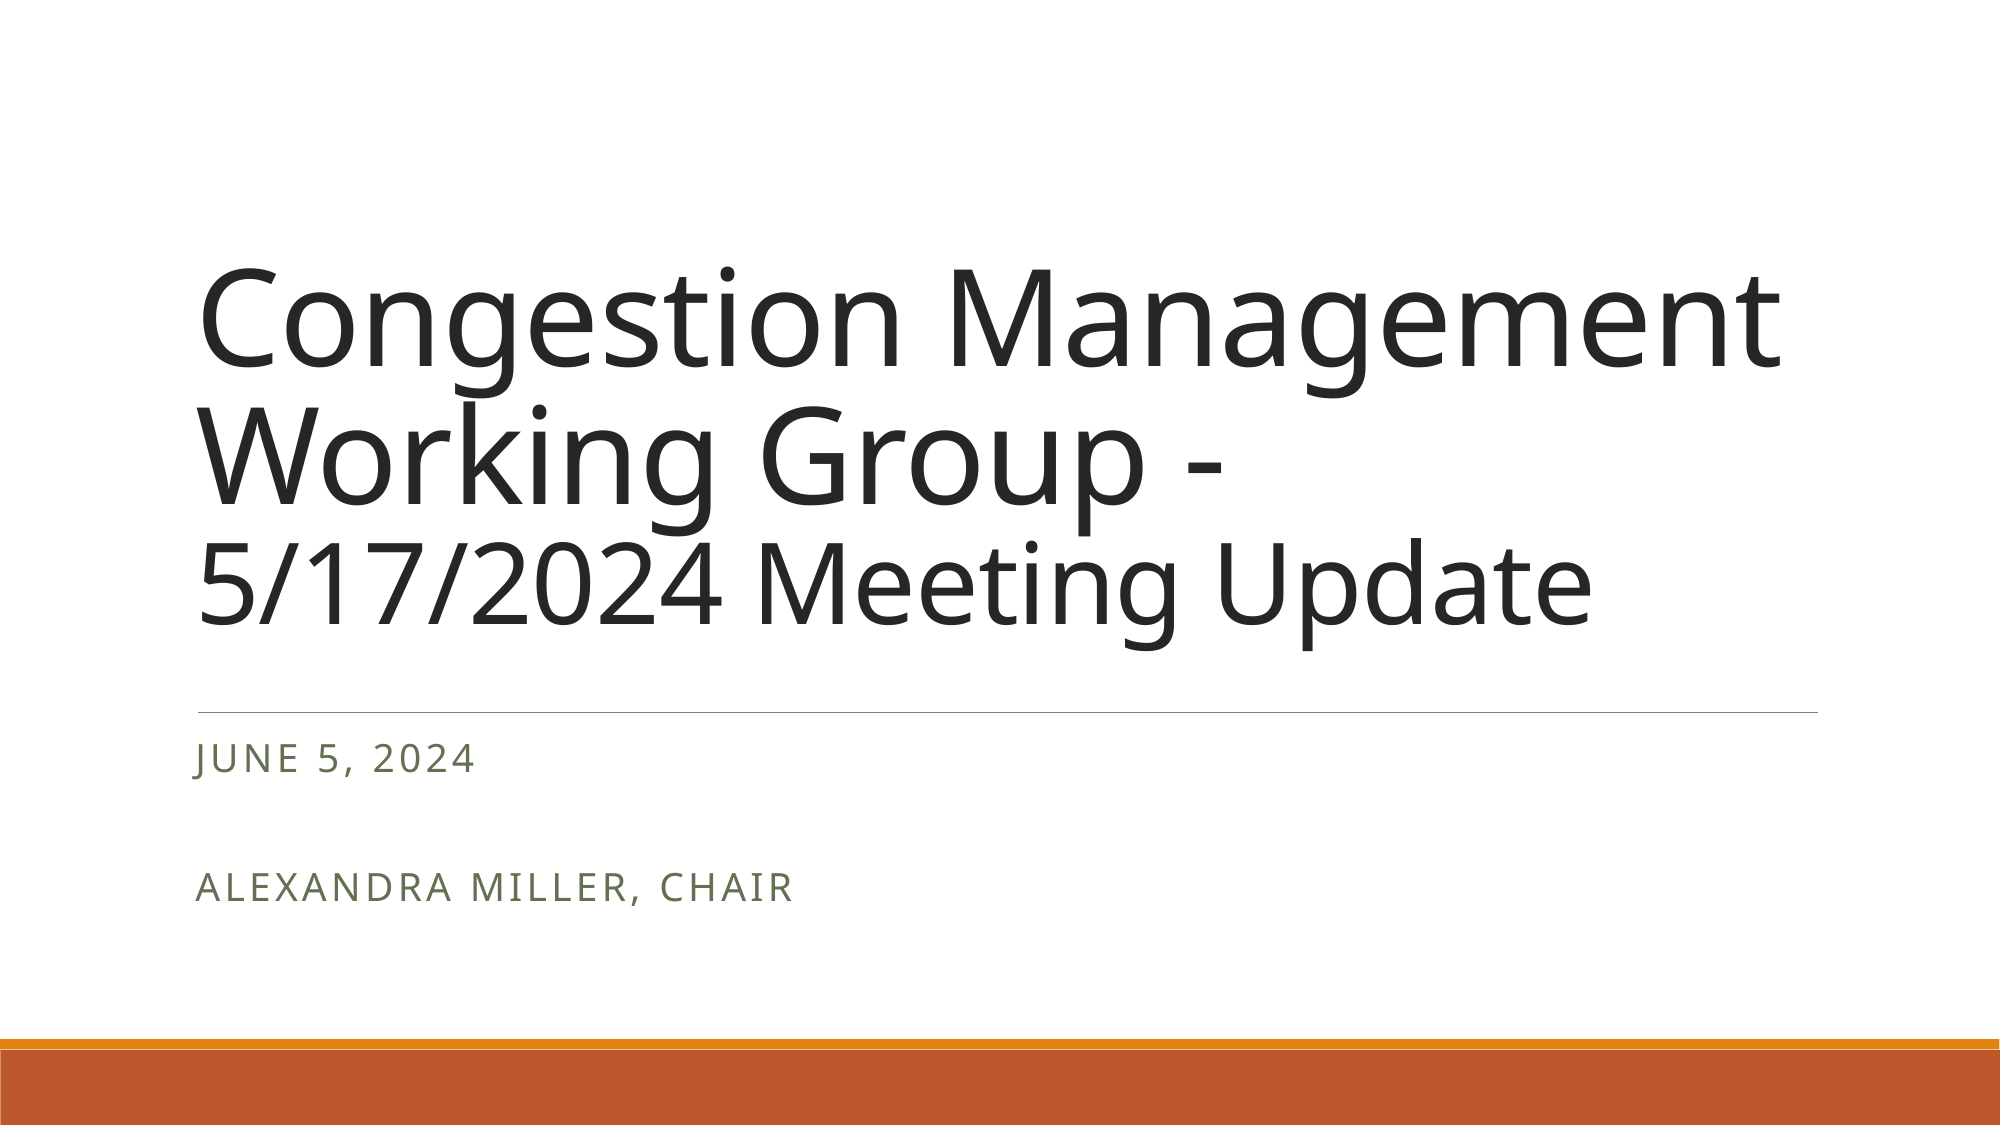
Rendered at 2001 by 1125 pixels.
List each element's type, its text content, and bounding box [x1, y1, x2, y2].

subtitle June 5, 2024 Alexandra miller, chair [180, 730, 1831, 919]
title Congestion Management Working Group - 5/17/2024 Meeting Update [180, 124, 1830, 655]
